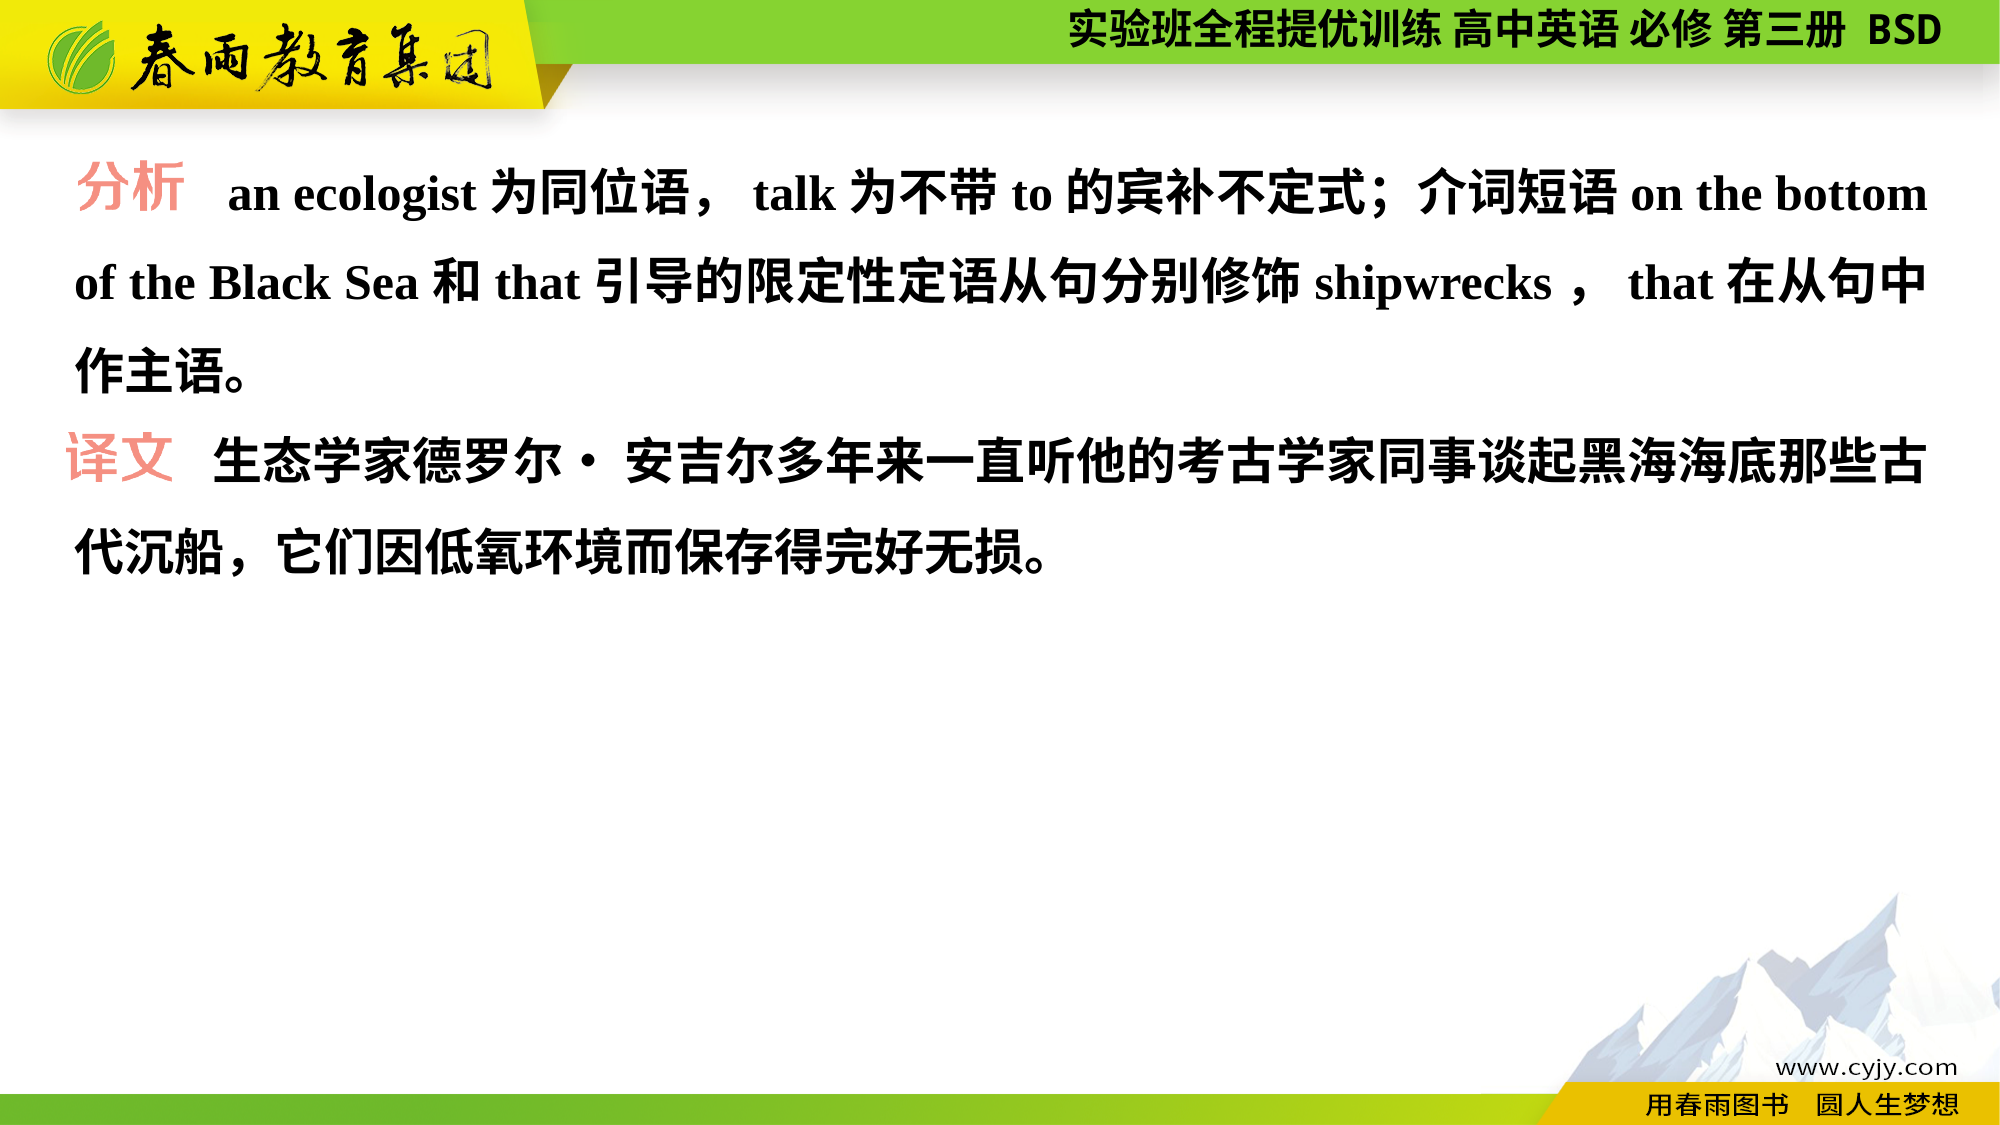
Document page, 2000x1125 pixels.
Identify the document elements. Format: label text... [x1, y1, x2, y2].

picture [0, 0, 2000, 1125]
list an ecologist为同位语，talk为不带to的宾补不定式；介词短语on the bottom of the Black Sea和that引导的限定性定语从句分别修饰shipwrecks，that在从句中作主语。 生态学家德罗尔• 安吉尔多年来一直听他的考古学家同事谈起黑海海底那些古代沉船，它们因低氧环境而保存得完好无损。 [59, 122, 1944, 592]
